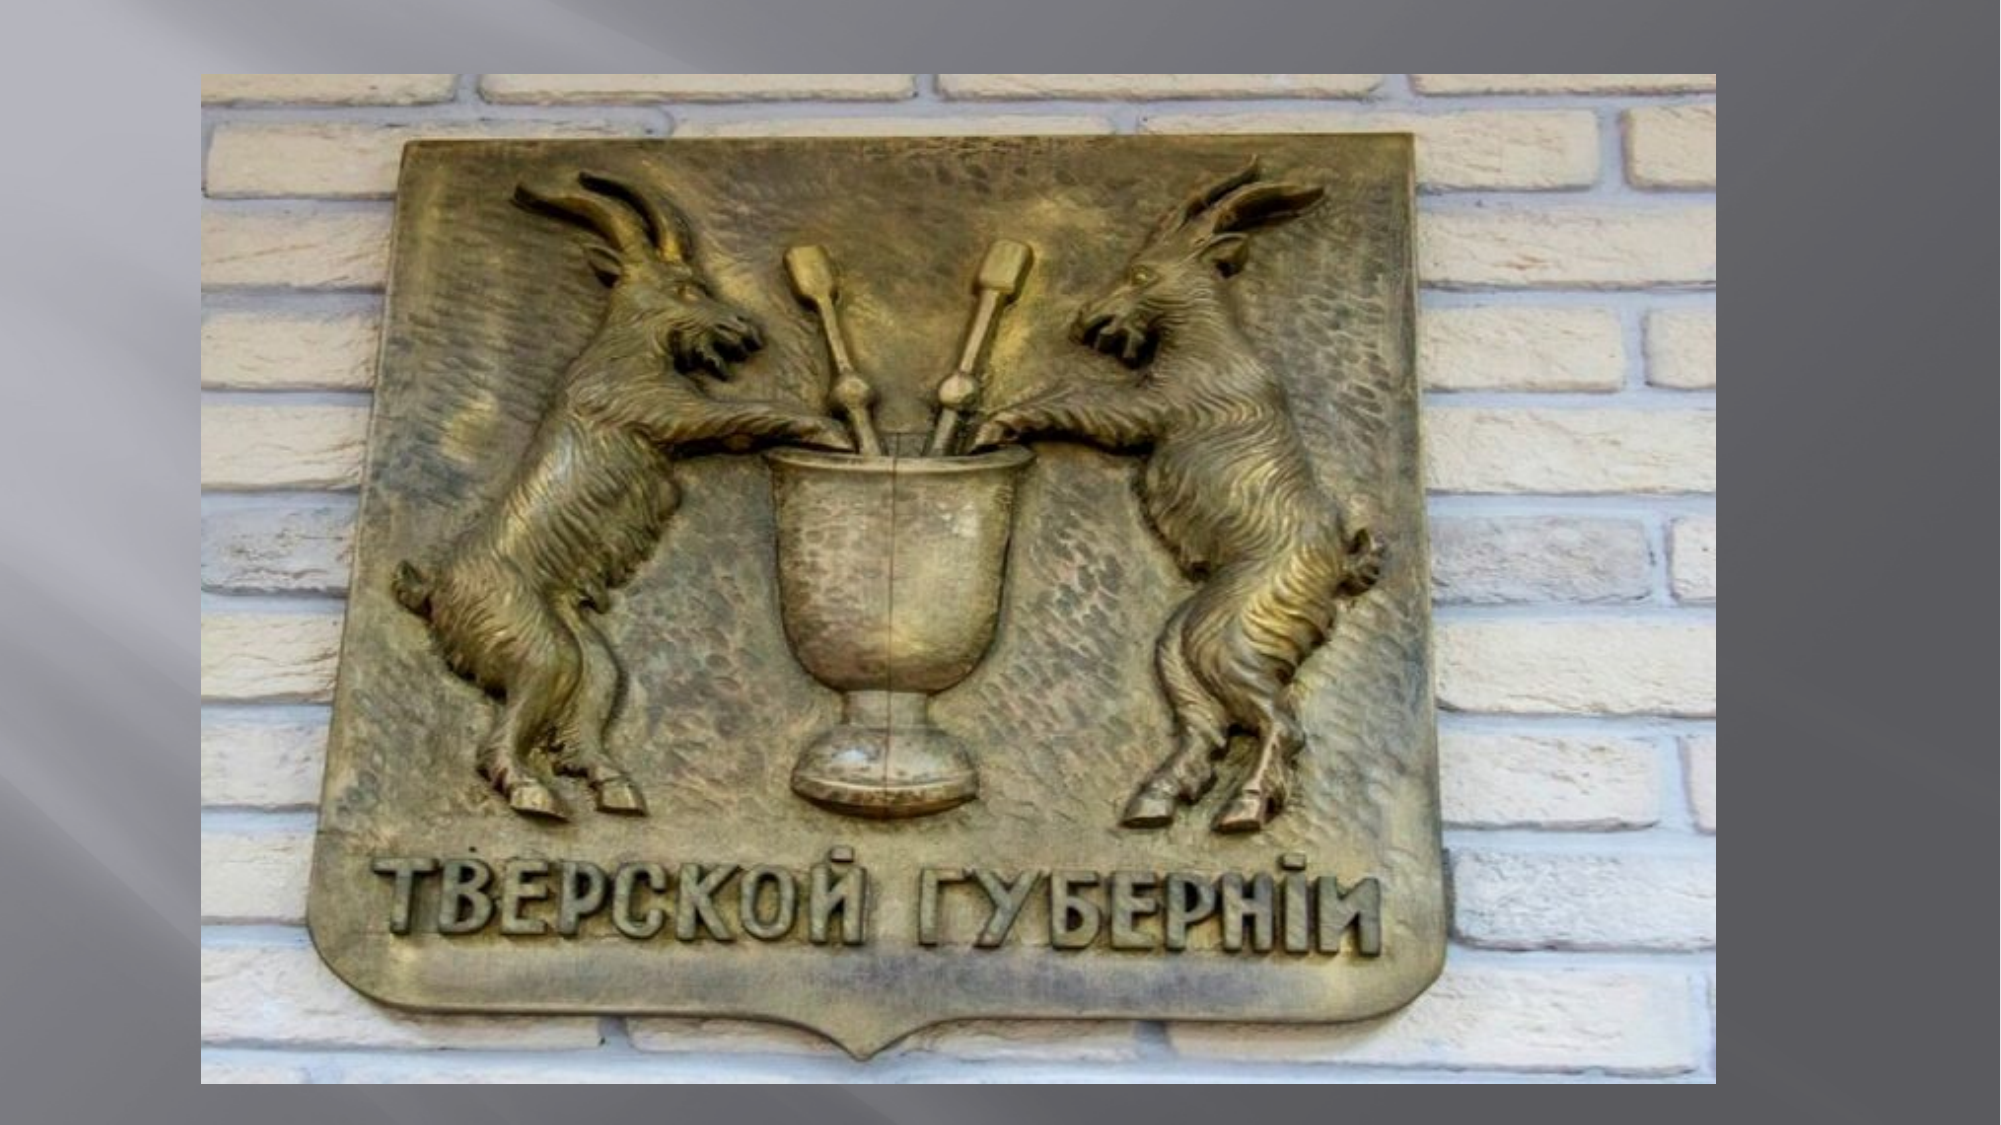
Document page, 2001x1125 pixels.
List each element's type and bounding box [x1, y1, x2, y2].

picture [201, 74, 1716, 1085]
